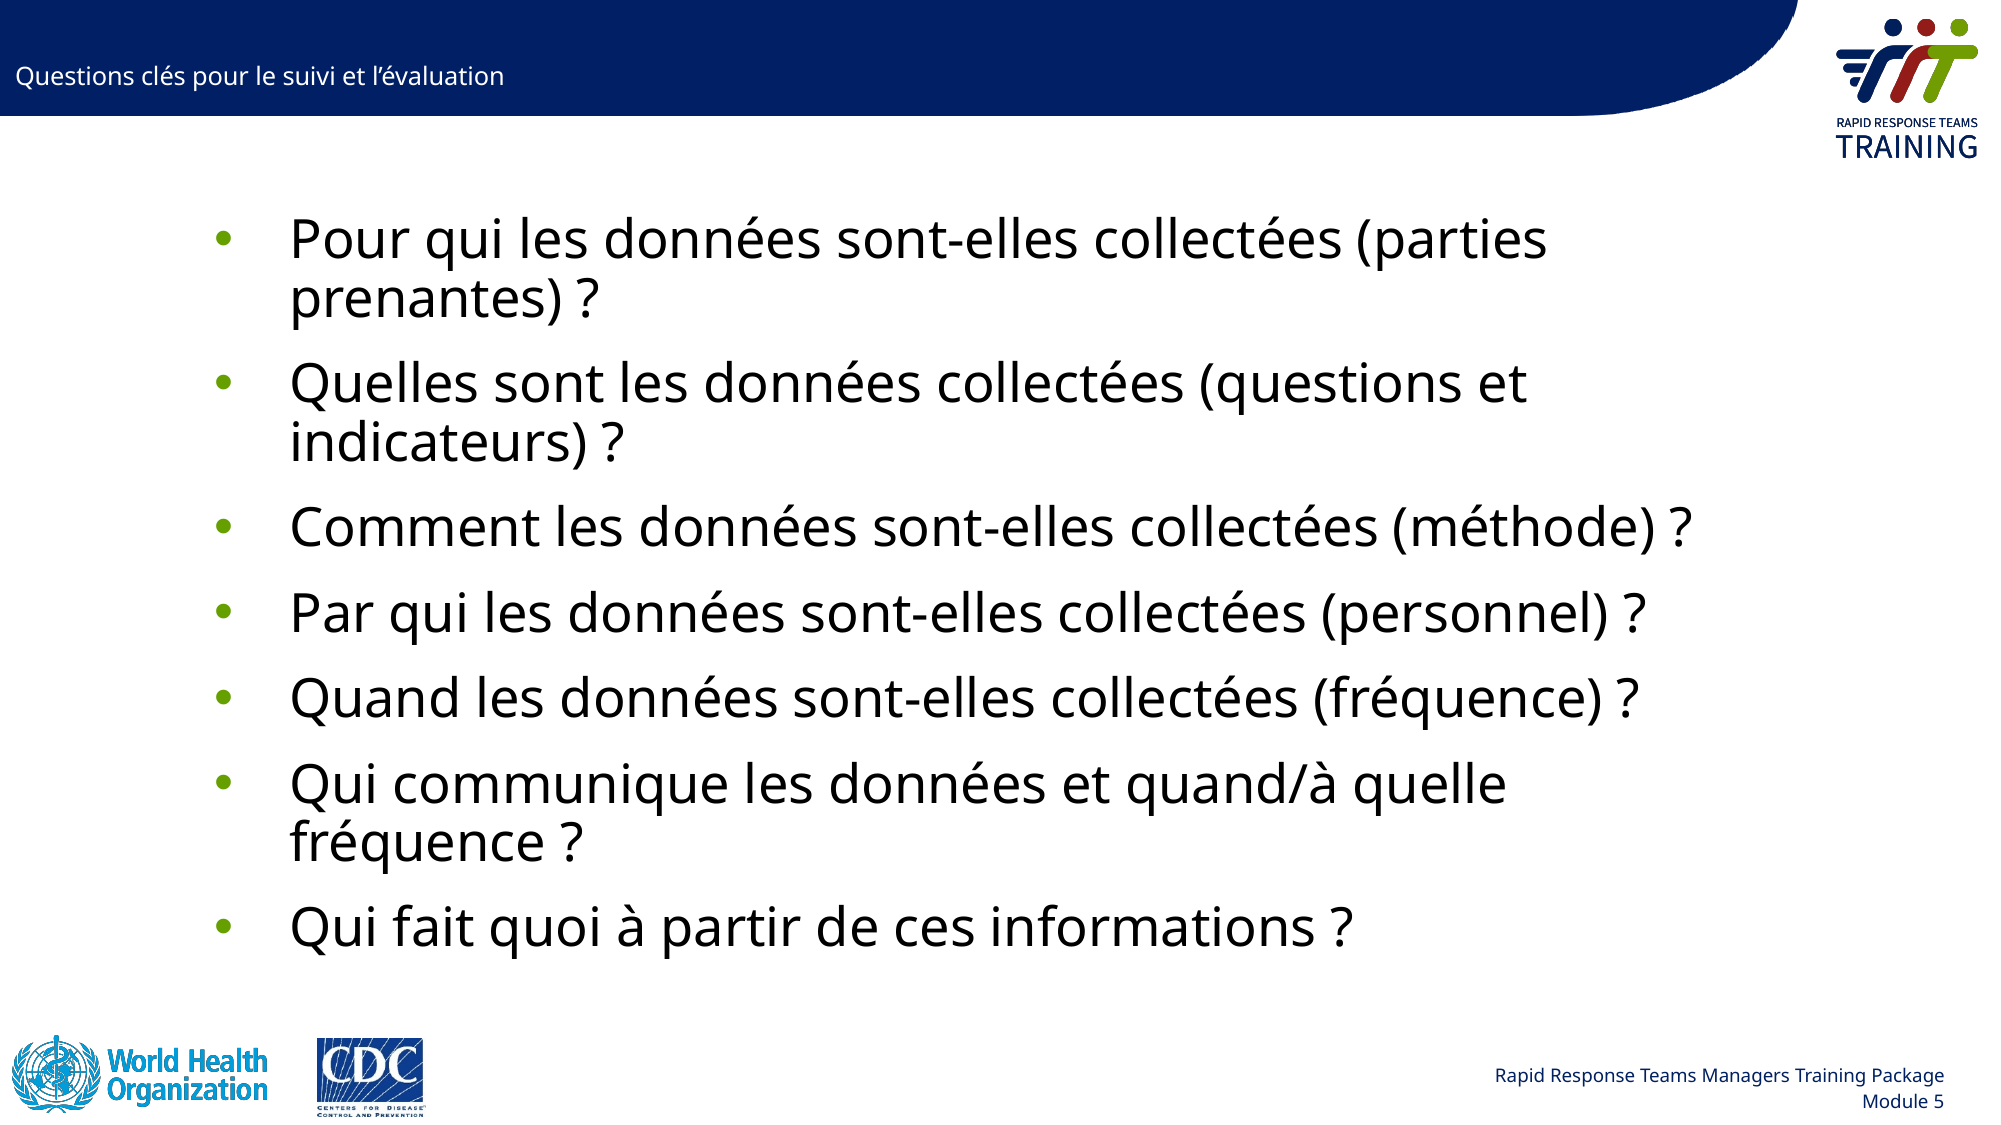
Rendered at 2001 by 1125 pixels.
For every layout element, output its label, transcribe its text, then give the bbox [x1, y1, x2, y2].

picture [71, 1053, 90, 1091]
picture [46, 1056, 54, 1062]
picture [12, 1035, 54, 1068]
picture [1835, 19, 1978, 167]
list Pour qui les données sont-elles collectées (parties prenantes) ? Quelles sont les données collectées (questions et indicateurs) ? Comment les données sont-elles collectées (méthode) ? Par qui les données sont-elles collectées (personnel) ? Quand les données sont-elles collectées (fréquence) ? Qui communique les données et quand/à quelle fréquence ? Qui fait quoi à partir de ces informations ? [206, 204, 1740, 969]
picture [12, 1083, 48, 1113]
picture [40, 1062, 47, 1070]
picture [24, 1054, 36, 1087]
picture [50, 1108, 62, 1113]
picture [30, 1083, 37, 1091]
picture [59, 1035, 267, 1113]
title Questions clés pour le suivi et l’évaluation [0, 10, 1293, 99]
picture [0, 0, 1800, 116]
picture [36, 1088, 78, 1105]
picture [317, 1038, 426, 1117]
picture [34, 1054, 43, 1078]
picture [22, 1062, 26, 1077]
